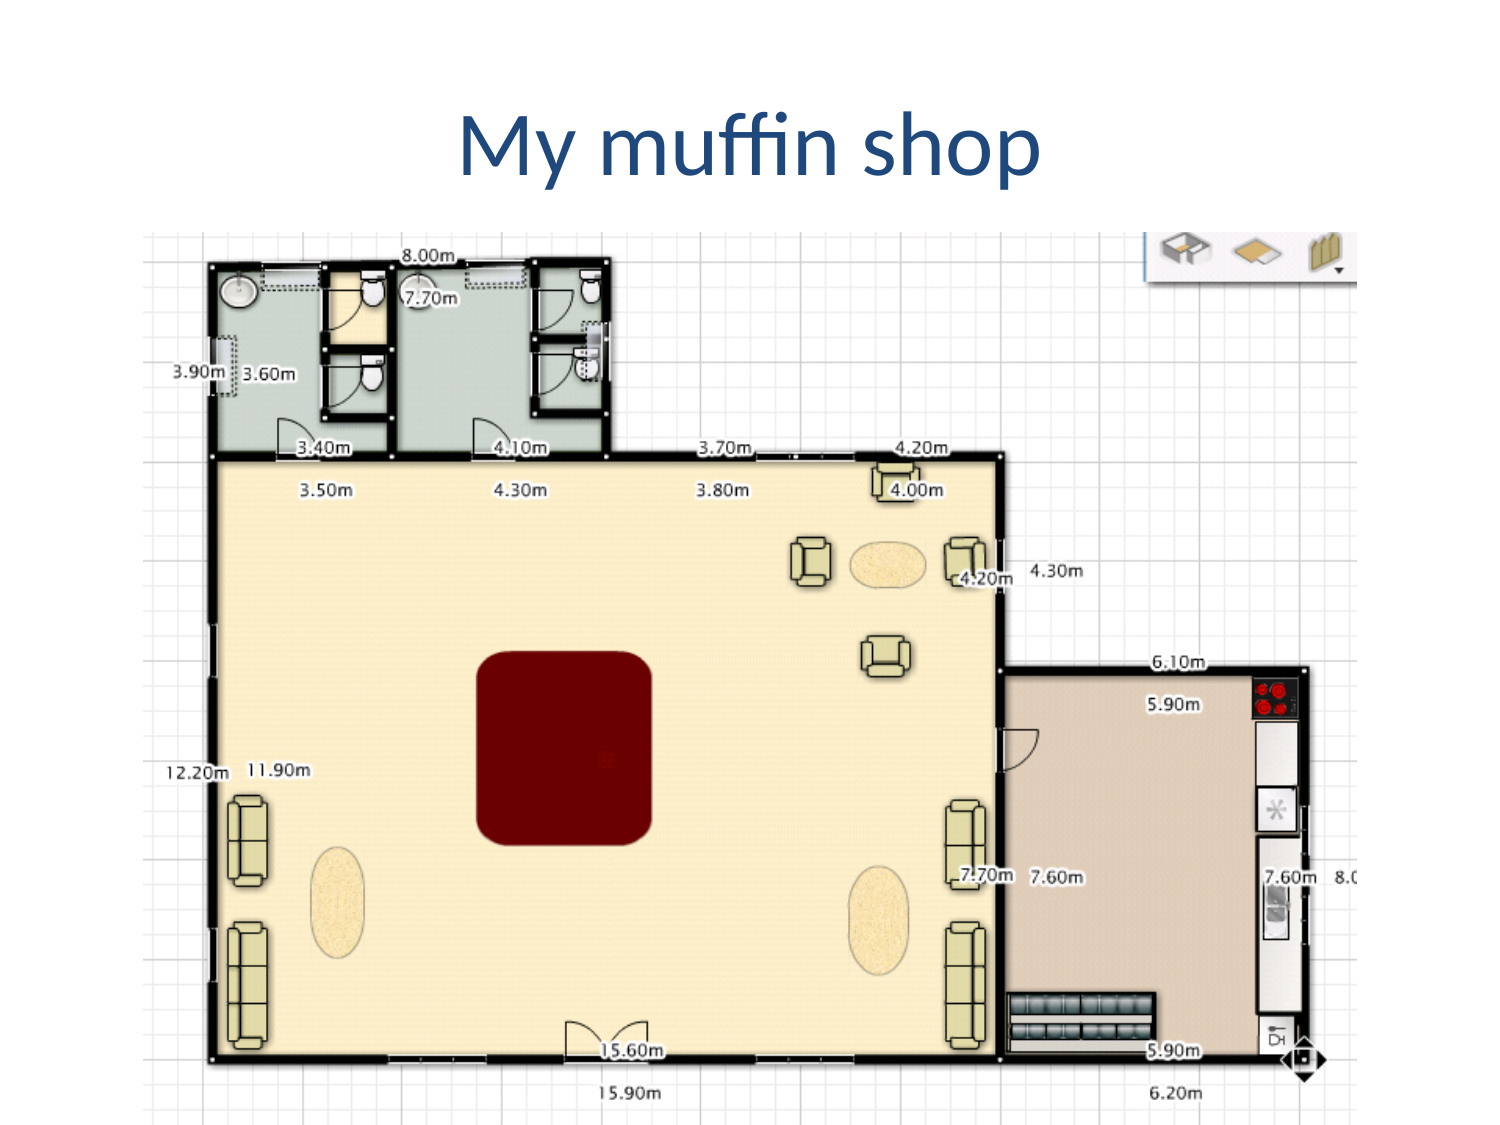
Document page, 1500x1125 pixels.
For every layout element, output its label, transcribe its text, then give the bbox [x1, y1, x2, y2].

picture [143, 232, 1357, 1125]
title My muffin shop [74, 44, 1426, 233]
